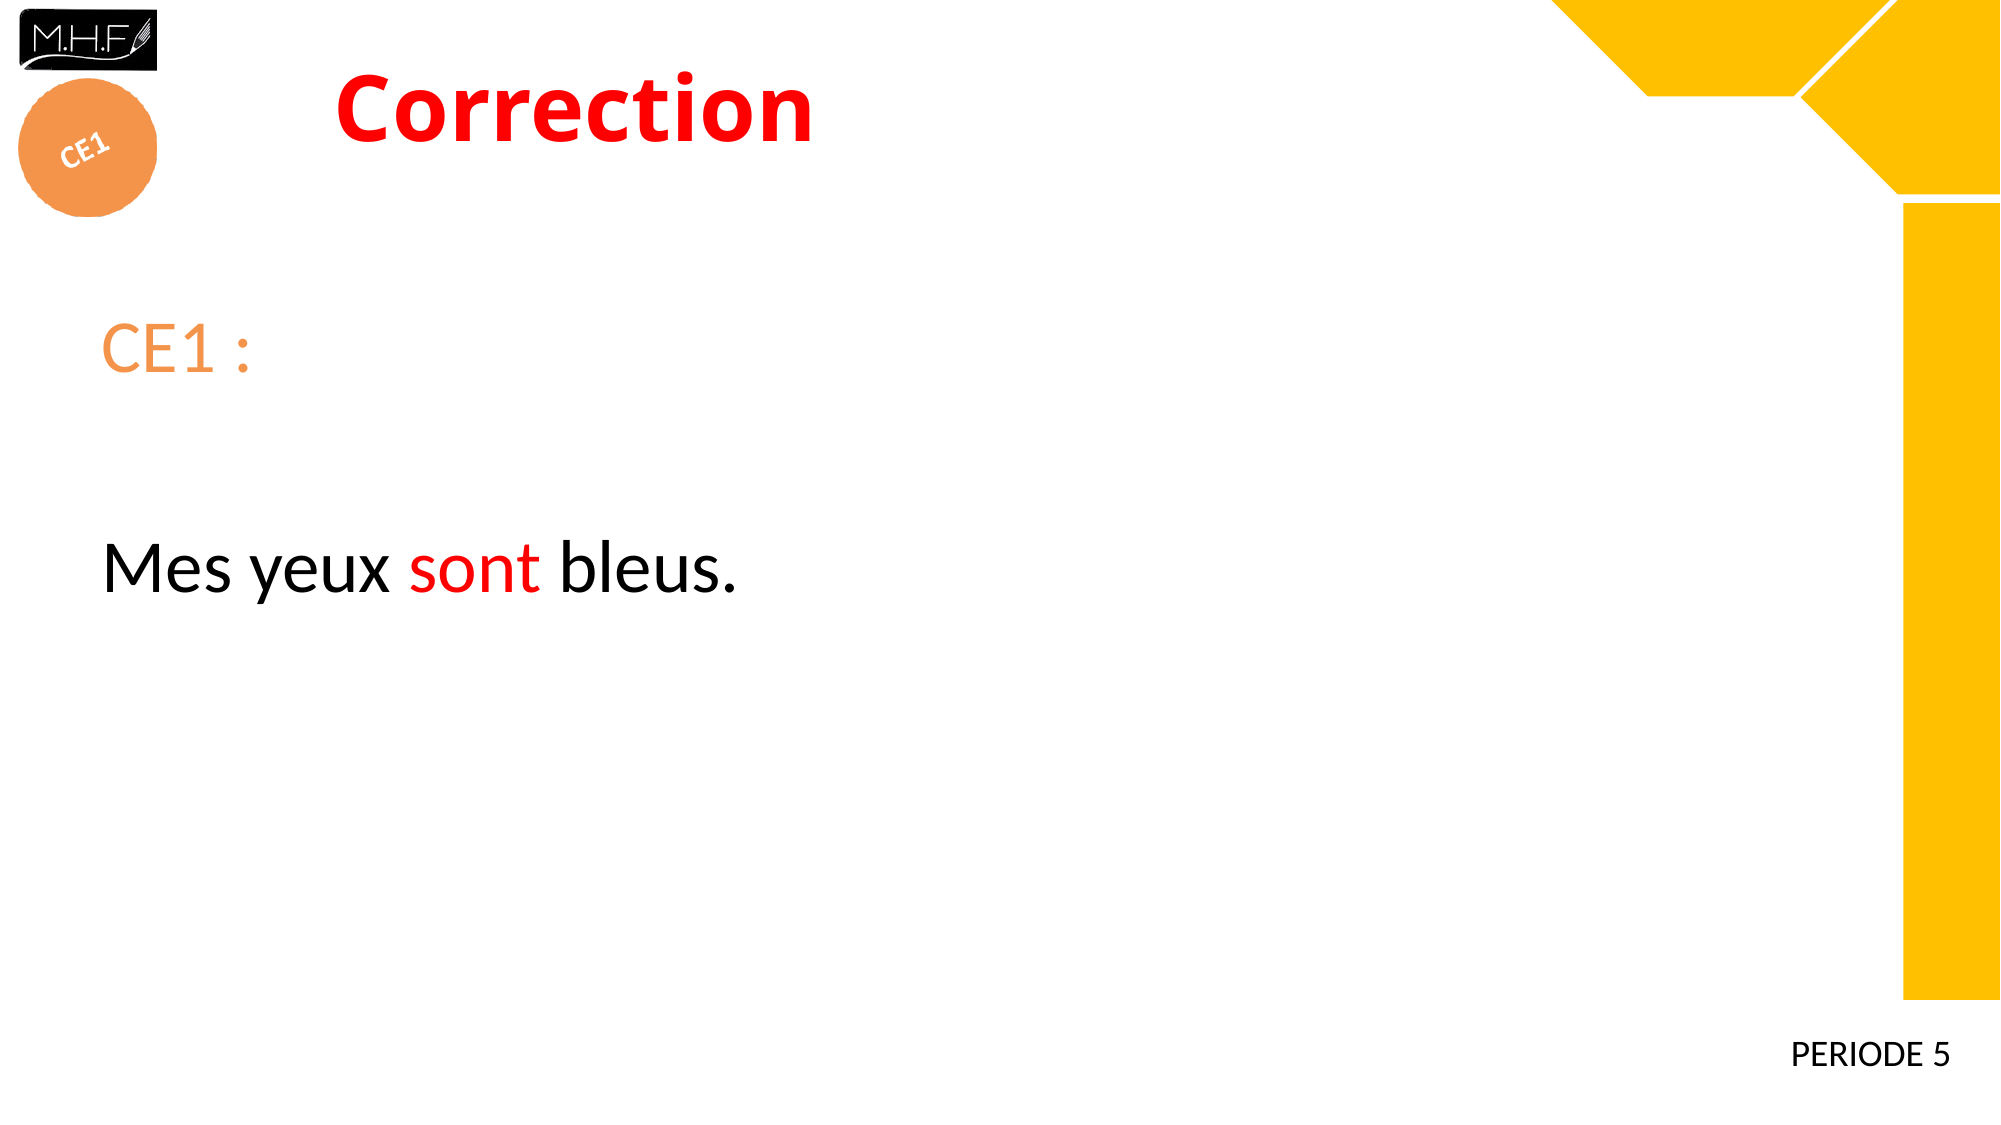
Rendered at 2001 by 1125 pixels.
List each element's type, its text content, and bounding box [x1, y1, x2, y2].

picture [16, 7, 157, 74]
text_box PERIODE 5 [1362, 1021, 1967, 1125]
list CE1 : Mes yeux sont bleus. [86, 300, 1748, 1015]
text_box [1799, 0, 2000, 196]
picture [18, 78, 157, 218]
text_box [1549, 0, 1892, 98]
text_box [1902, 202, 2000, 1001]
title Correction [318, 3, 1865, 221]
